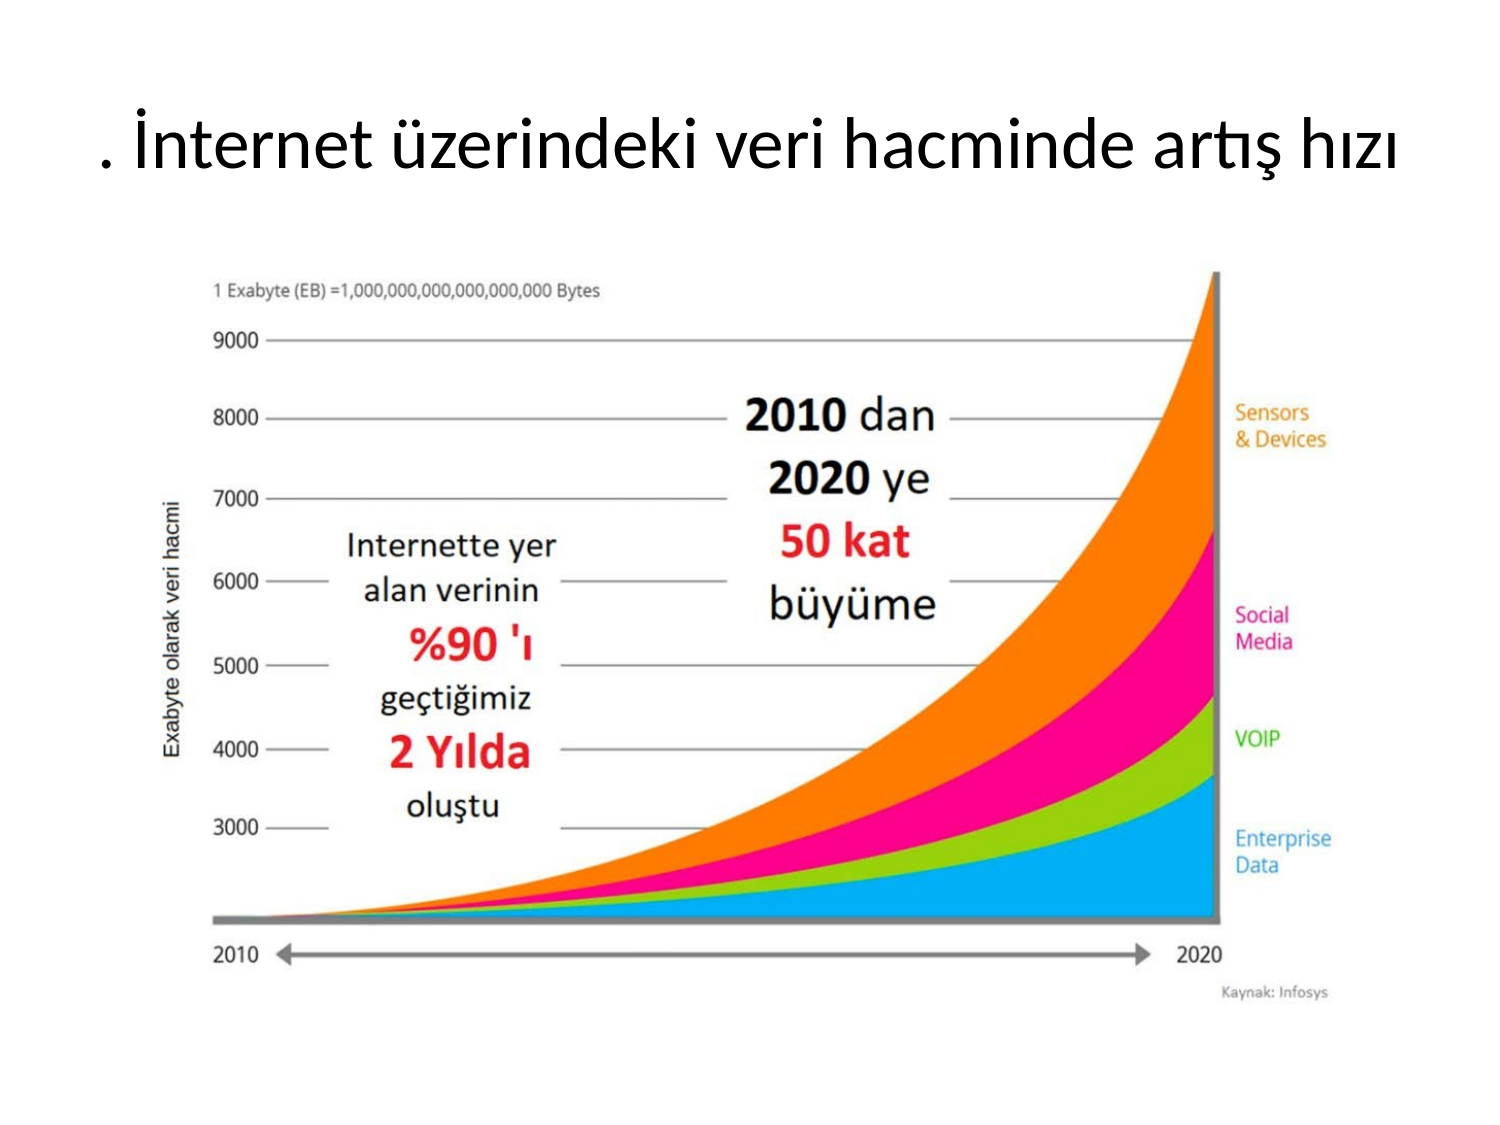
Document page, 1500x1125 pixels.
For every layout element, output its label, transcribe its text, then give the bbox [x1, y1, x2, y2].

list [160, 262, 1340, 1006]
title . İnternet üzerindeki veri hacminde artış hızı [75, 45, 1425, 233]
